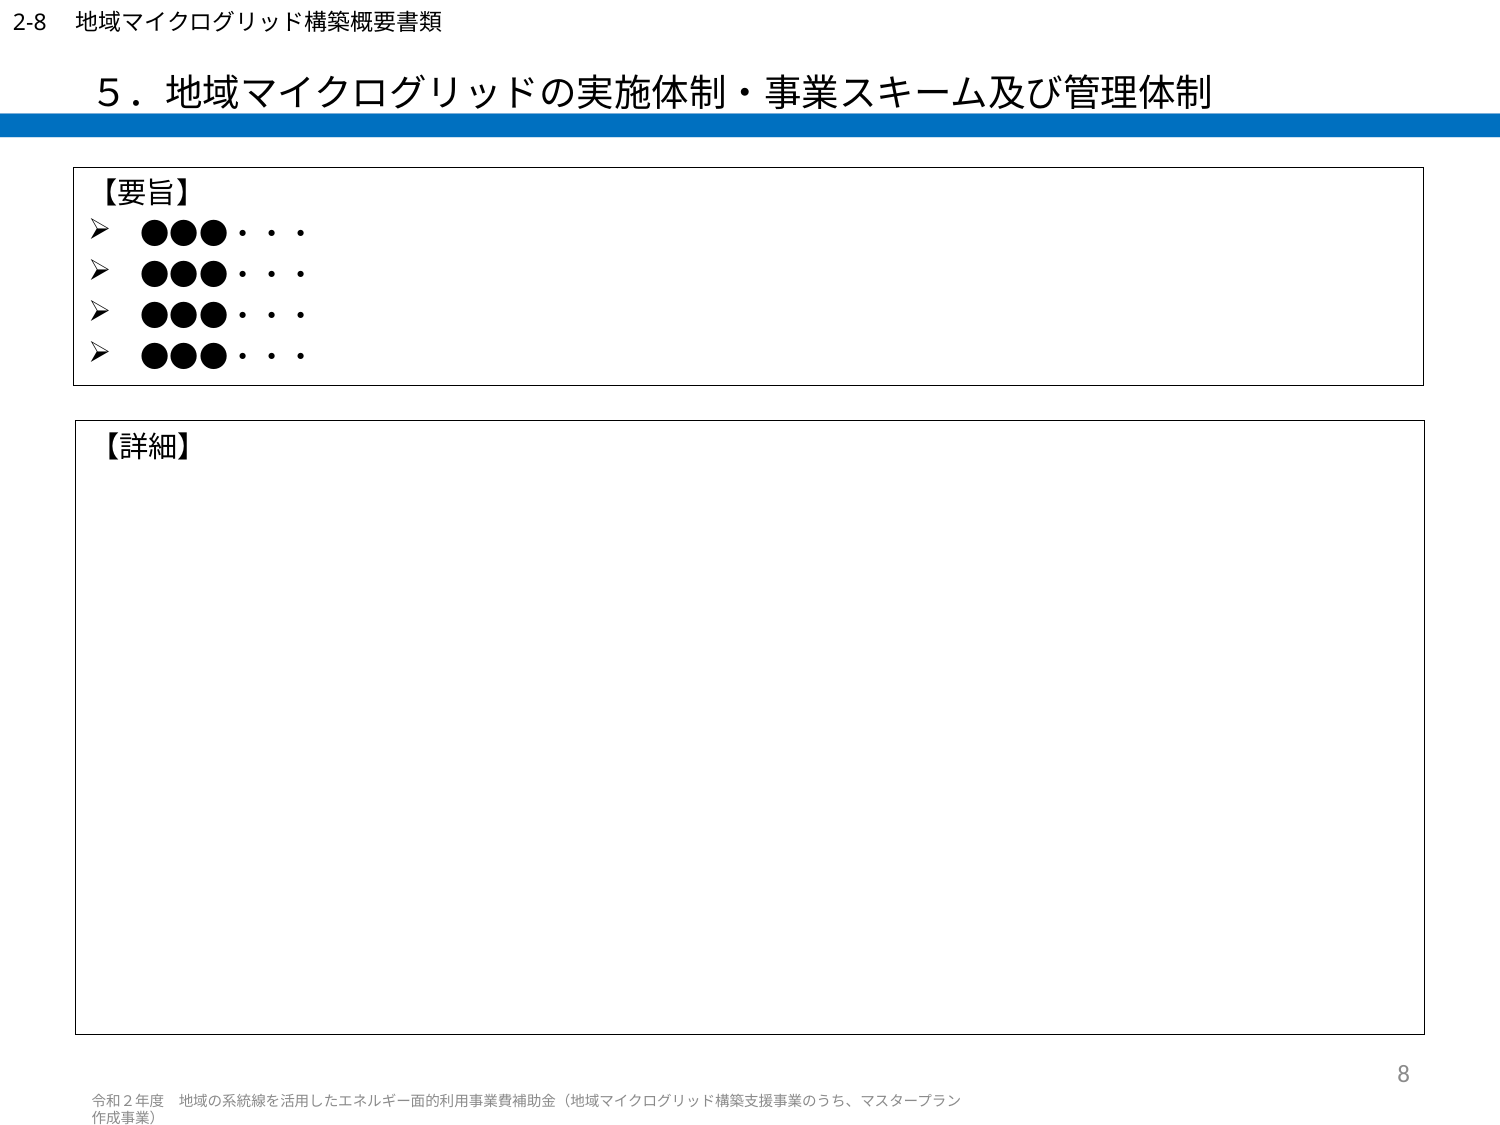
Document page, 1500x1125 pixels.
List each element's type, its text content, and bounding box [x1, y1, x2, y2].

list 【詳細】 [75, 420, 1425, 1035]
slide_number 8 [1074, 1042, 1425, 1103]
title ５．地域マイクログリッドの実施体制・事業スキーム及び管理体制 [75, 45, 1425, 113]
text_box 2-8 地域マイクログリッド構築概要書類 [0, 0, 467, 61]
text_box [0, 113, 1500, 138]
text_box 令和２年度 地域の系統線を活用したエネルギー面的利用事業費補助金（地域マイクログリッド構築支援事業のうち、マスタープラン作成事業） [76, 1093, 988, 1125]
list 【要旨】 ●●●・・・ ●●●・・・ ●●●・・・ ●●●・・・ [73, 167, 1424, 386]
